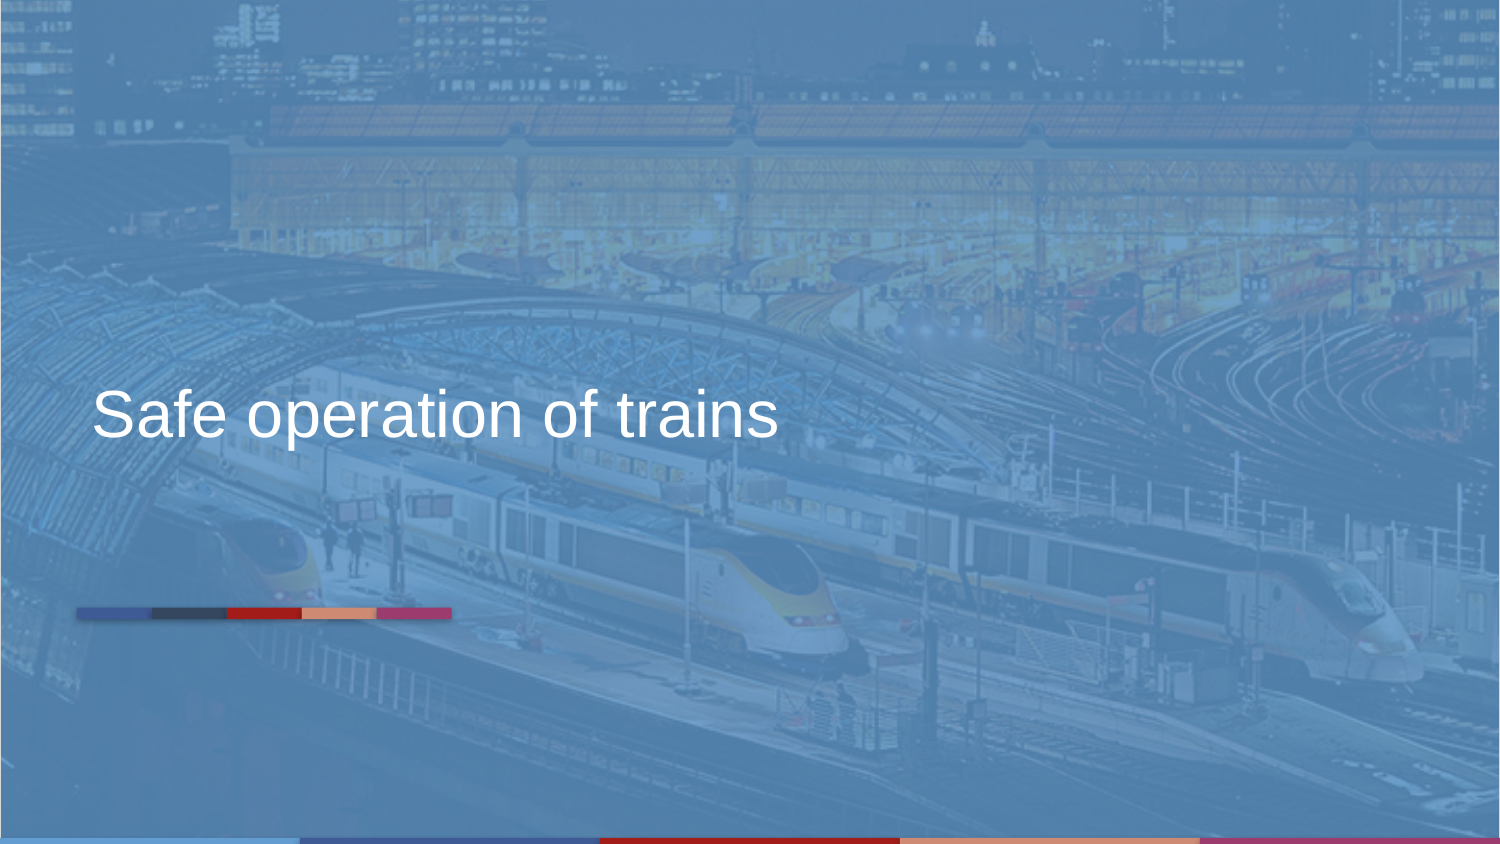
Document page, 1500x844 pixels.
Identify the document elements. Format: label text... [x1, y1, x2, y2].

list Safe operation of trains [76, 362, 1436, 517]
